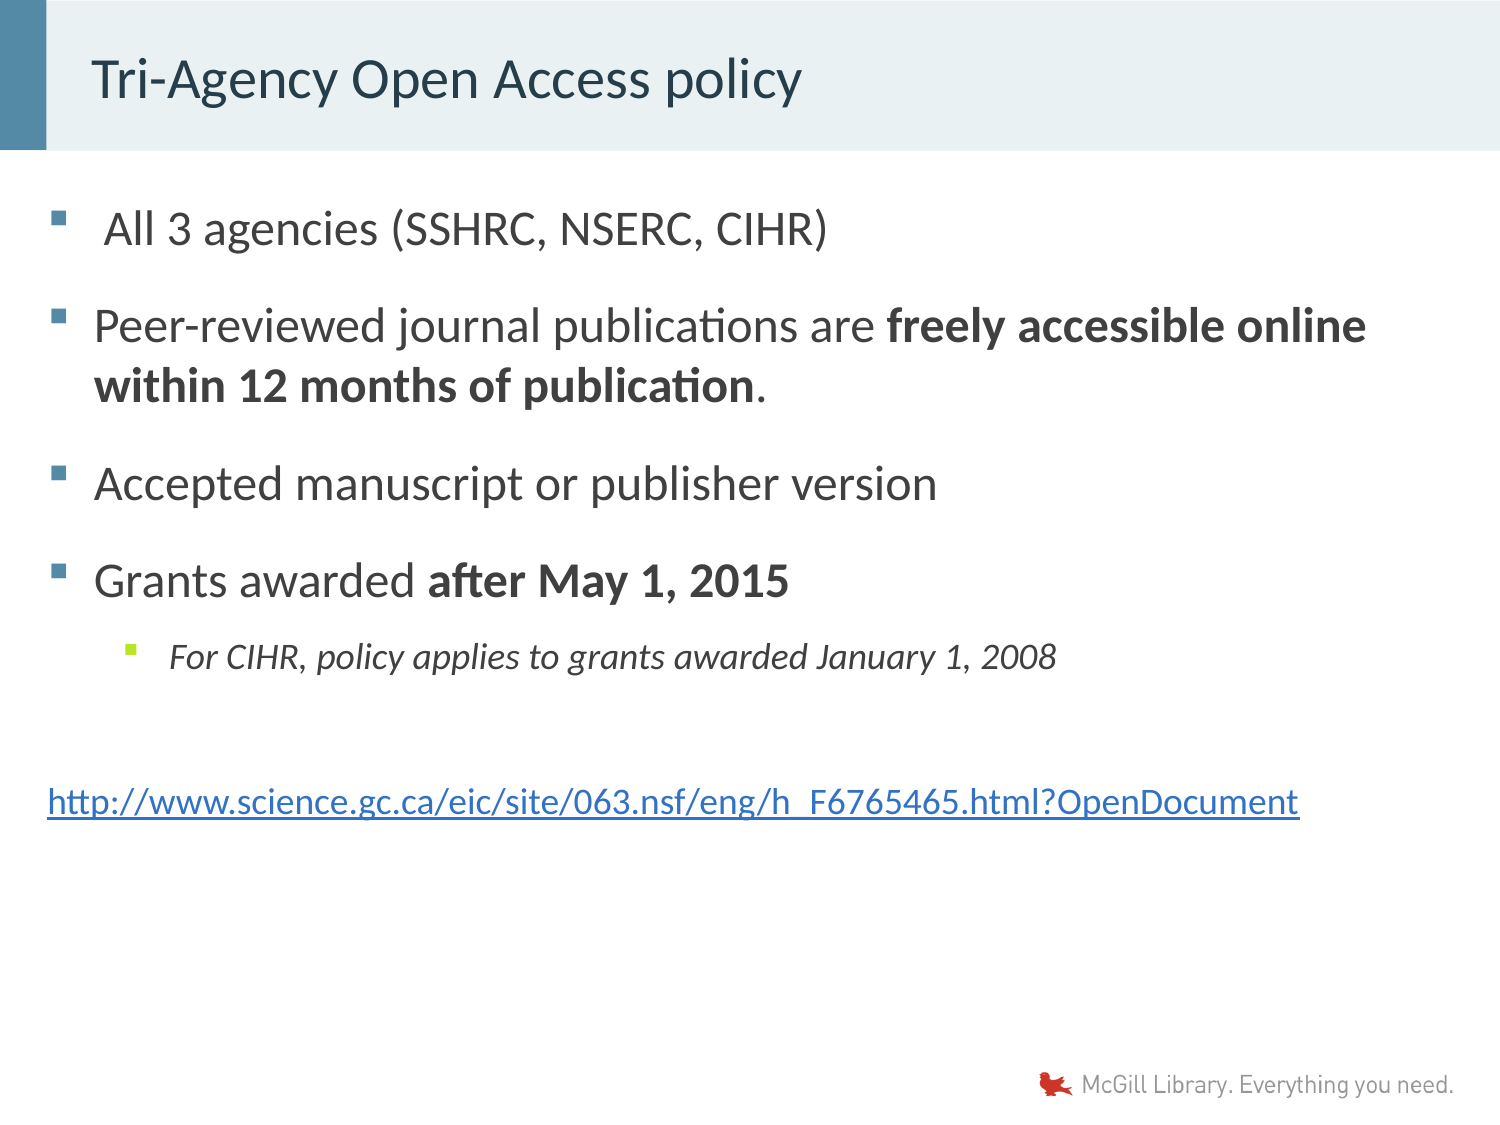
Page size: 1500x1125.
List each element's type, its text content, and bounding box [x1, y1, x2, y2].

picture [1037, 1070, 1075, 1098]
title Tri-Agency Open Access policy [46, 0, 1500, 150]
list All 3 agencies (SSHRC, NSERC, CIHR) Peer-reviewed journal publications are freely accessible online within 12 months of publication. Accepted manuscript or publisher version Grants awarded after May 1, 2015 For CIHR, policy applies to grants awarded January 1, 2008 http://www.science.gc.ca/eic/site/063.nsf/eng/h_F6765465.html?OpenDocument [2, 149, 1458, 1021]
picture [1076, 1070, 1458, 1102]
